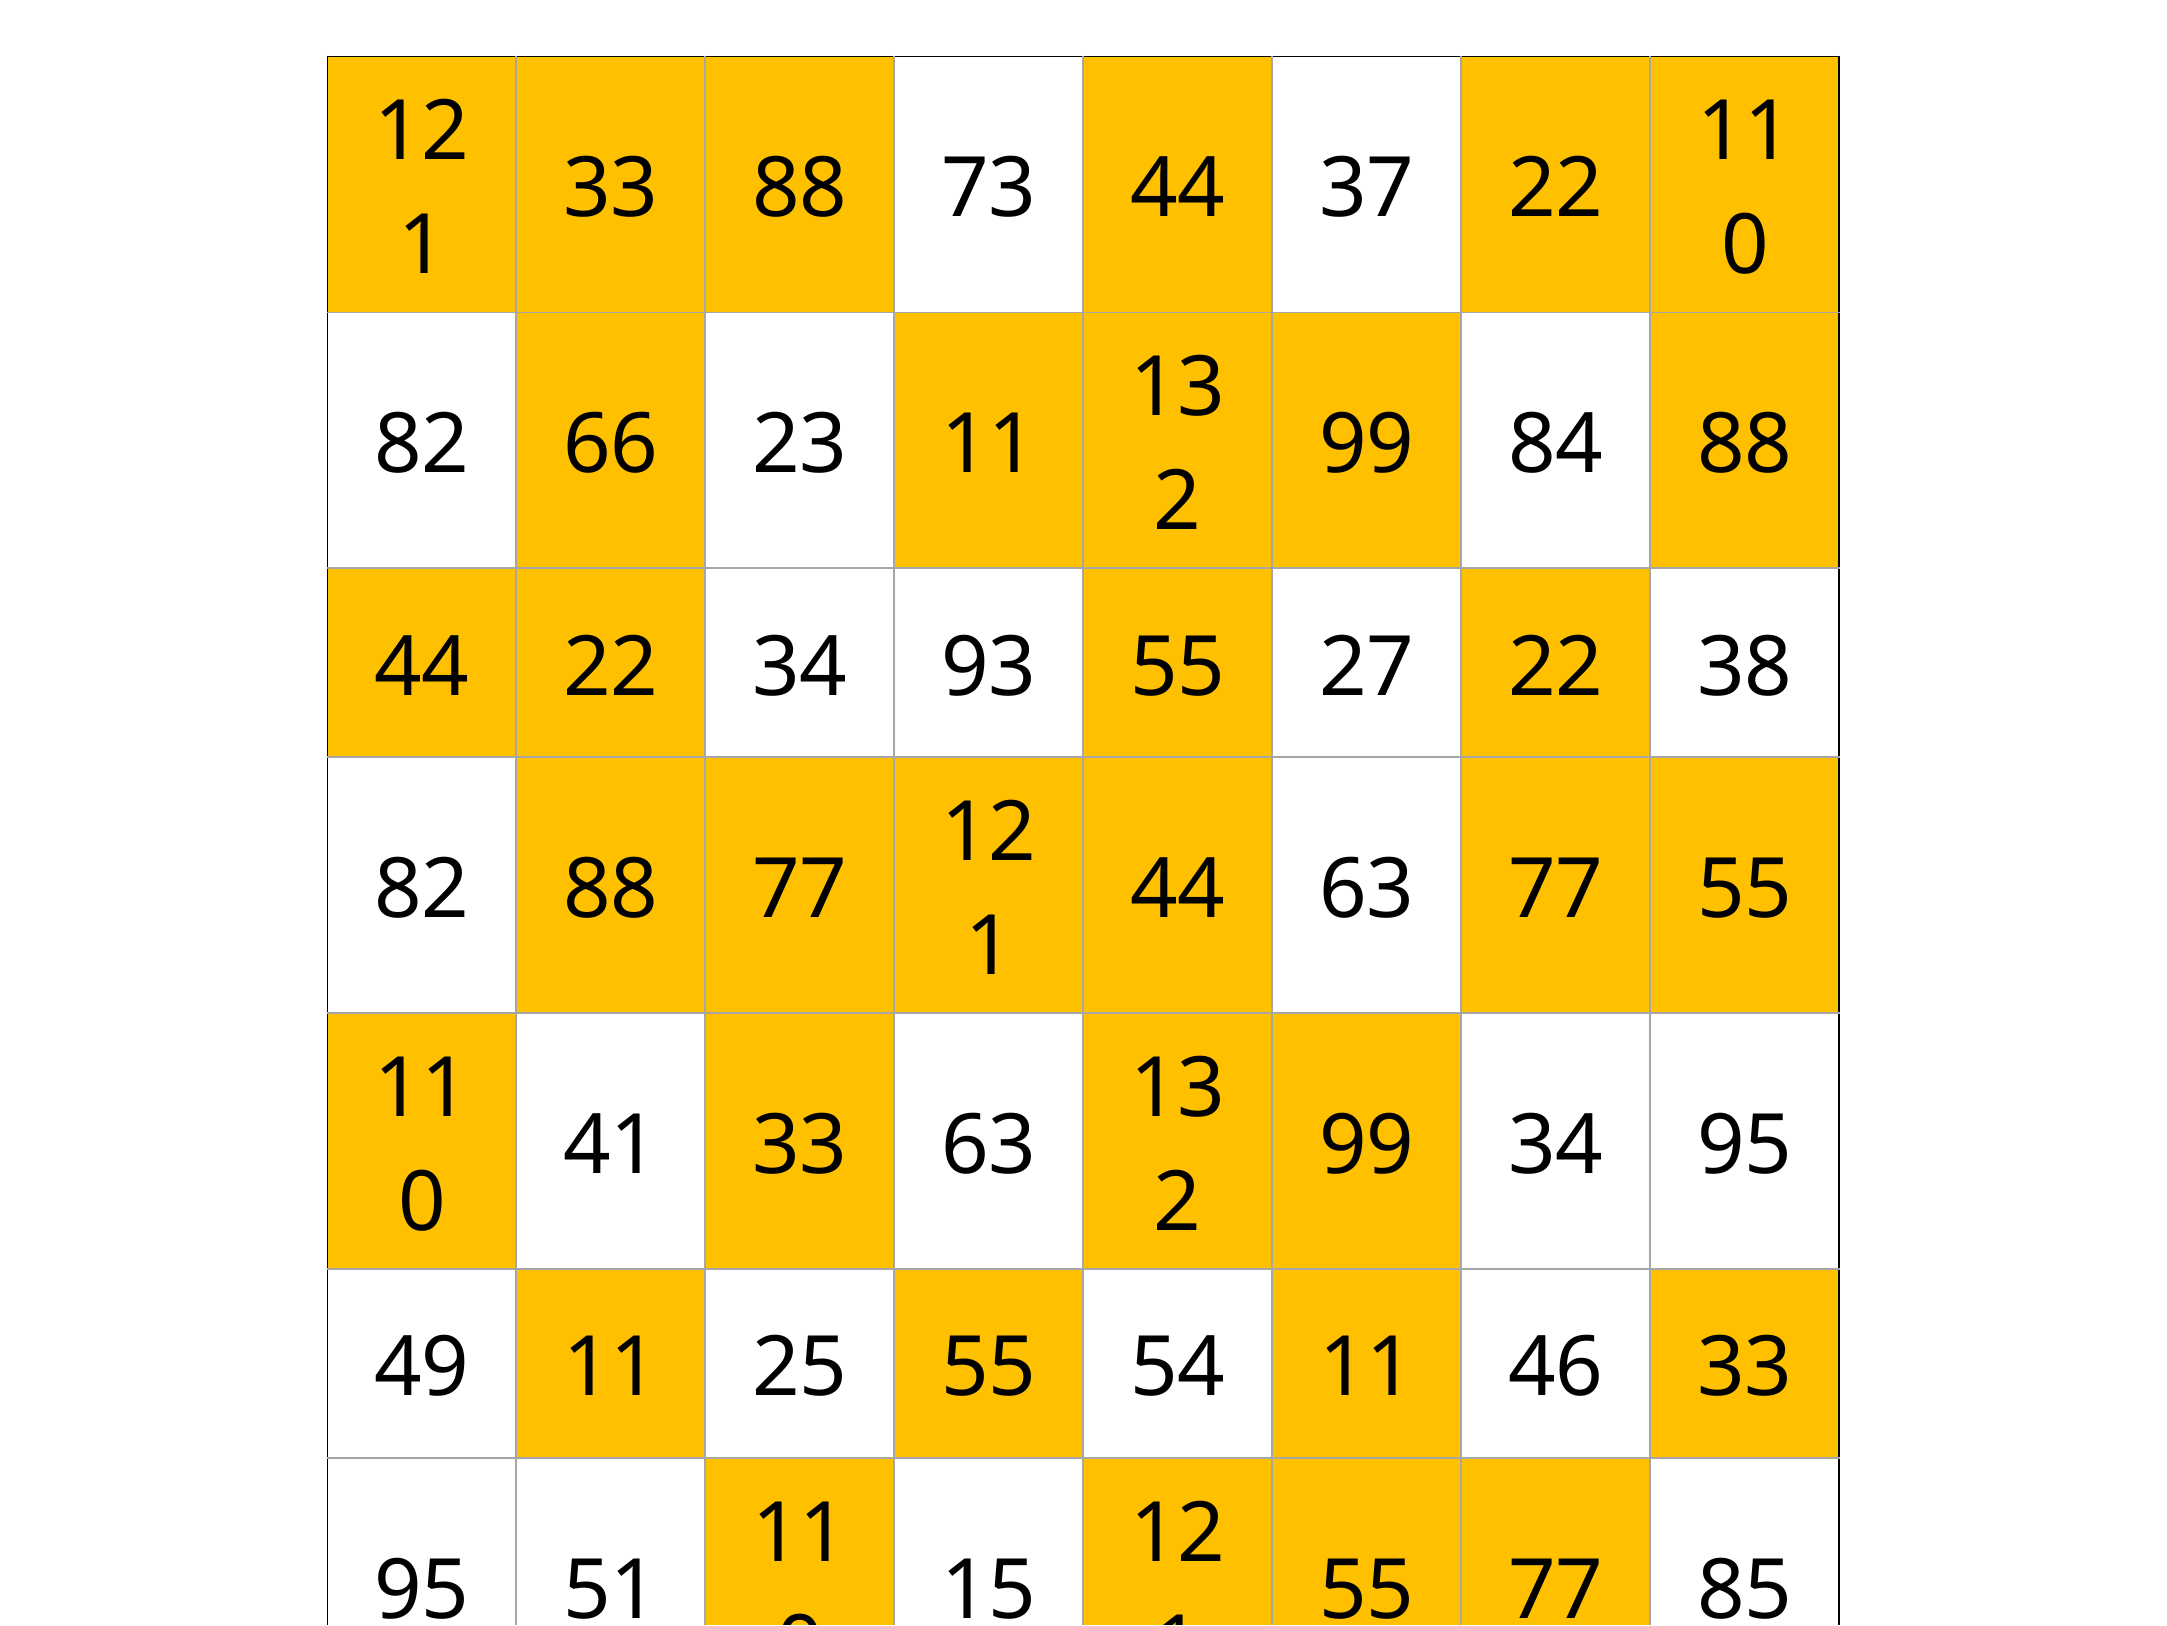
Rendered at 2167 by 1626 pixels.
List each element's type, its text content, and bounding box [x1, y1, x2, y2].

table_cell 11 [517, 1270, 704, 1457]
table_cell 63 [1273, 758, 1460, 1012]
table_cell 82 [328, 758, 515, 1012]
table_cell 95 [1651, 1014, 1838, 1268]
table_cell 34 [706, 569, 893, 756]
table_cell 121 [895, 758, 1082, 1012]
table_cell 88 [1651, 313, 1838, 567]
table_cell 33 [1651, 1270, 1838, 1457]
table_cell 44 [328, 569, 515, 756]
table_cell 121 [1084, 1459, 1271, 1625]
table_cell 77 [1462, 1459, 1649, 1625]
table_cell 85 [1651, 1459, 1838, 1625]
table_cell 84 [1462, 313, 1649, 567]
table_cell 22 [517, 569, 704, 756]
table_cell 110 [706, 1459, 893, 1625]
table_cell 63 [895, 1014, 1082, 1268]
table_cell 55 [895, 1270, 1082, 1457]
table_cell 132 [1084, 1014, 1271, 1268]
table_cell 41 [517, 1014, 704, 1268]
table_cell 54 [1084, 1270, 1271, 1457]
table_header 44 [1084, 57, 1271, 312]
table_cell 22 [1462, 569, 1649, 756]
table_cell 15 [895, 1459, 1082, 1625]
table_cell 77 [706, 758, 893, 1012]
table_cell 34 [1462, 1014, 1649, 1268]
table_header 33 [517, 57, 704, 312]
table_header 110 [1651, 57, 1838, 312]
table_cell 99 [1273, 1014, 1460, 1268]
table_cell 23 [706, 313, 893, 567]
table_header 88 [706, 57, 893, 312]
table_header 22 [1462, 57, 1649, 312]
table_cell 132 [1084, 313, 1271, 567]
table_cell 11 [895, 313, 1082, 567]
table_cell 38 [1651, 569, 1838, 756]
table_cell 88 [517, 758, 704, 1012]
table_cell 55 [1084, 569, 1271, 756]
table_cell 82 [328, 313, 515, 567]
table_cell 49 [328, 1270, 515, 1457]
table_header 73 [895, 57, 1082, 312]
table_cell 33 [706, 1014, 893, 1268]
table_cell 11 [1273, 1270, 1460, 1457]
table_cell 99 [1273, 313, 1460, 567]
table_cell 77 [1462, 758, 1649, 1012]
table_cell 44 [1084, 758, 1271, 1012]
table_header 37 [1273, 57, 1460, 312]
table_cell 66 [517, 313, 704, 567]
table_cell 55 [1273, 1459, 1460, 1625]
table_cell 93 [895, 569, 1082, 756]
table_cell 46 [1462, 1270, 1649, 1457]
table_cell 95 [328, 1459, 515, 1625]
table_header 121 [328, 57, 515, 312]
table_cell 110 [328, 1014, 515, 1268]
table_cell 55 [1651, 758, 1838, 1012]
table_cell 51 [517, 1459, 704, 1625]
table_cell 27 [1273, 569, 1460, 756]
table_cell 25 [706, 1270, 893, 1457]
